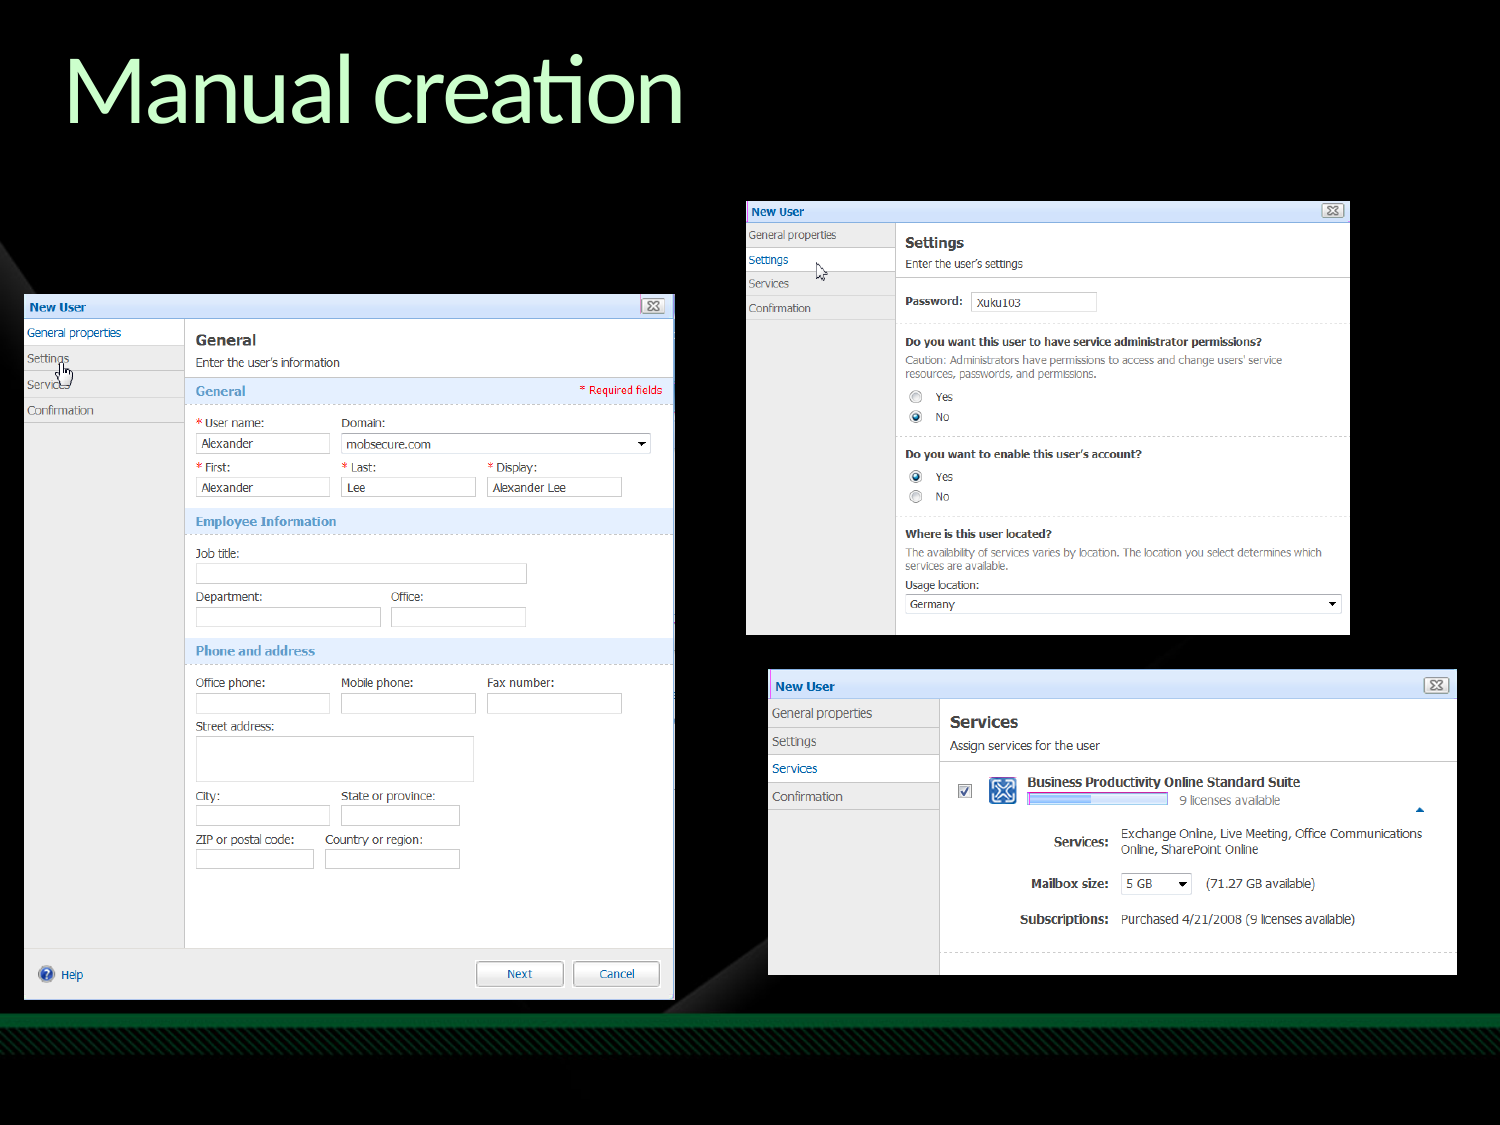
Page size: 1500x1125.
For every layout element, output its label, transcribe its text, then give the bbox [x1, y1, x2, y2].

picture [0, 0, 1500, 1125]
title Manual creation [62, 37, 1438, 147]
